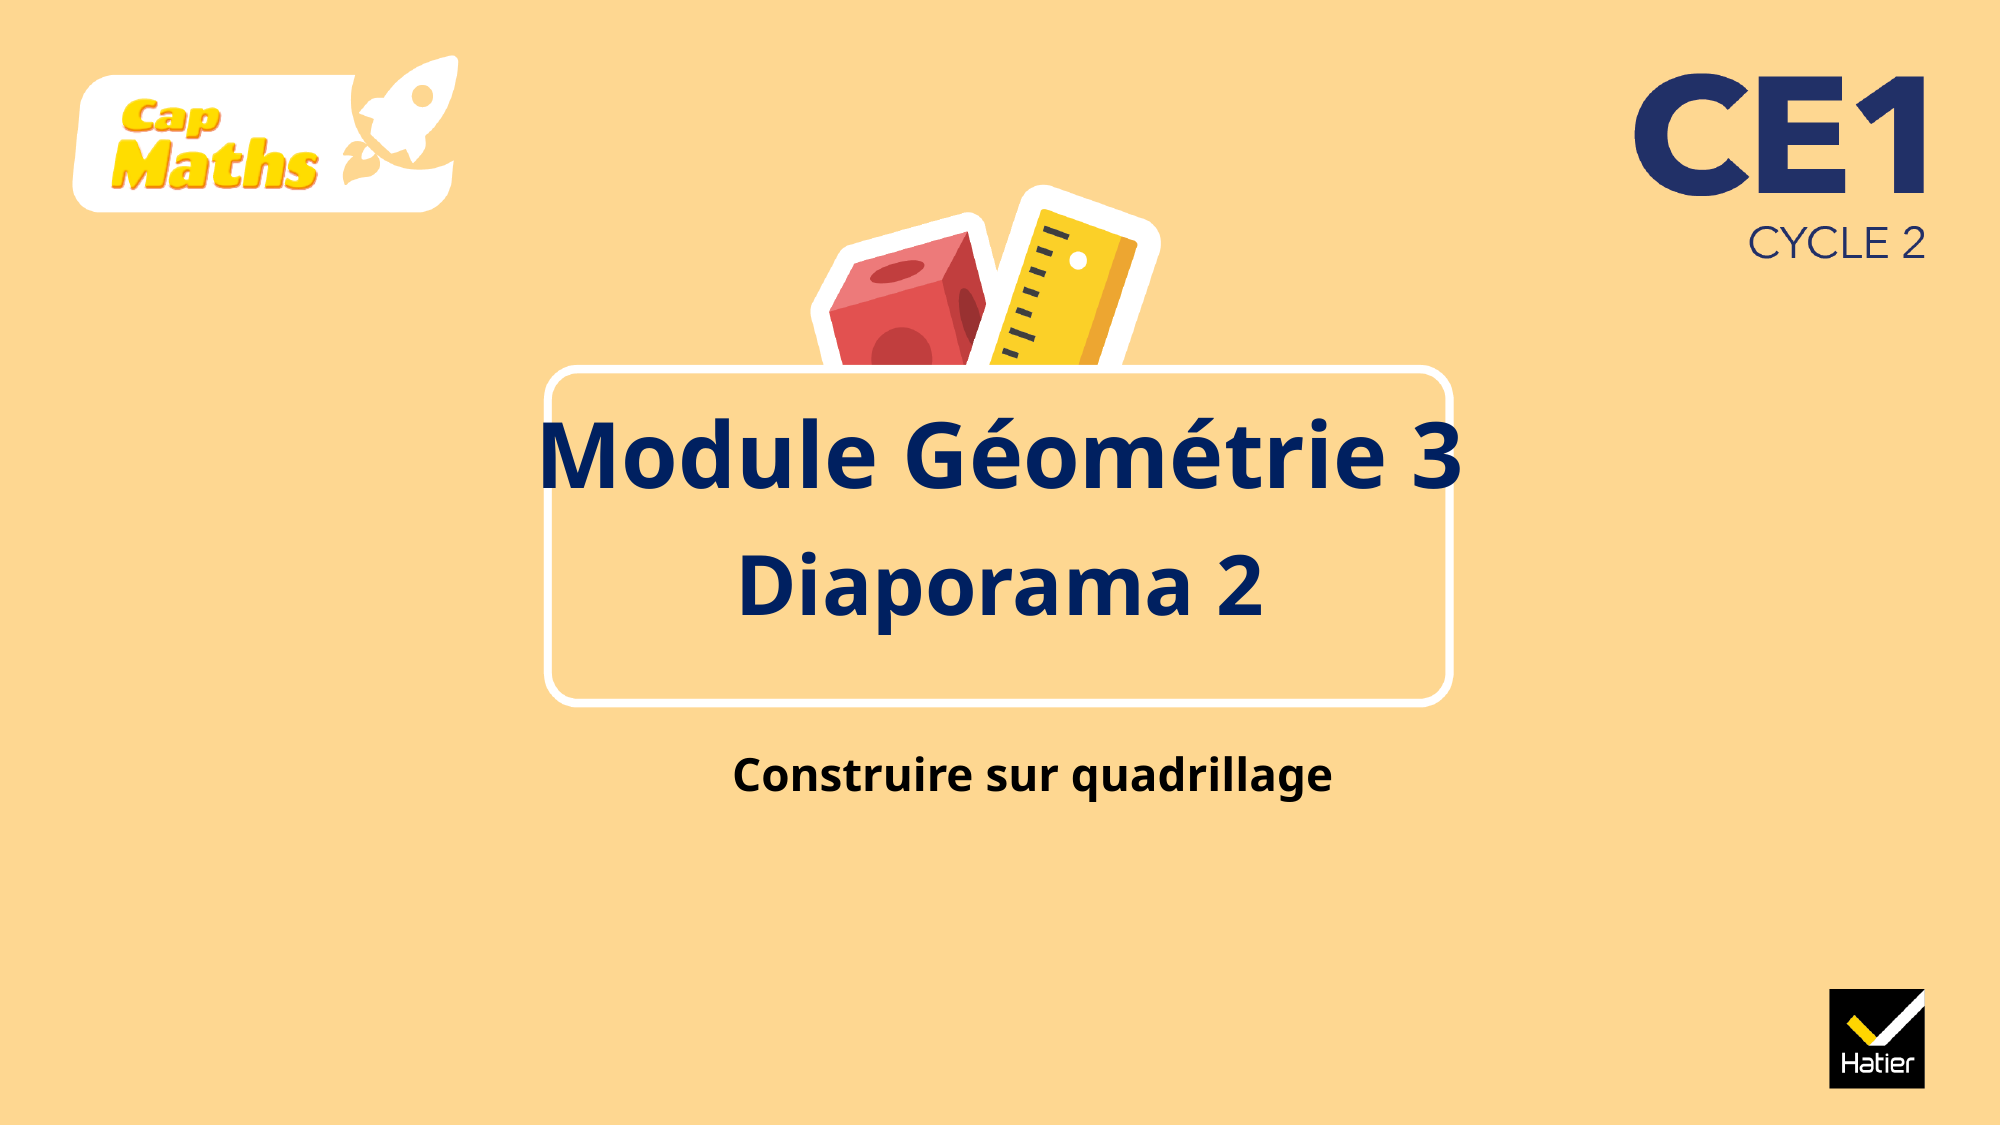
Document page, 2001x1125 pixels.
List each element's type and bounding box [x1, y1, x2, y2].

list [0, 0, 2000, 1125]
